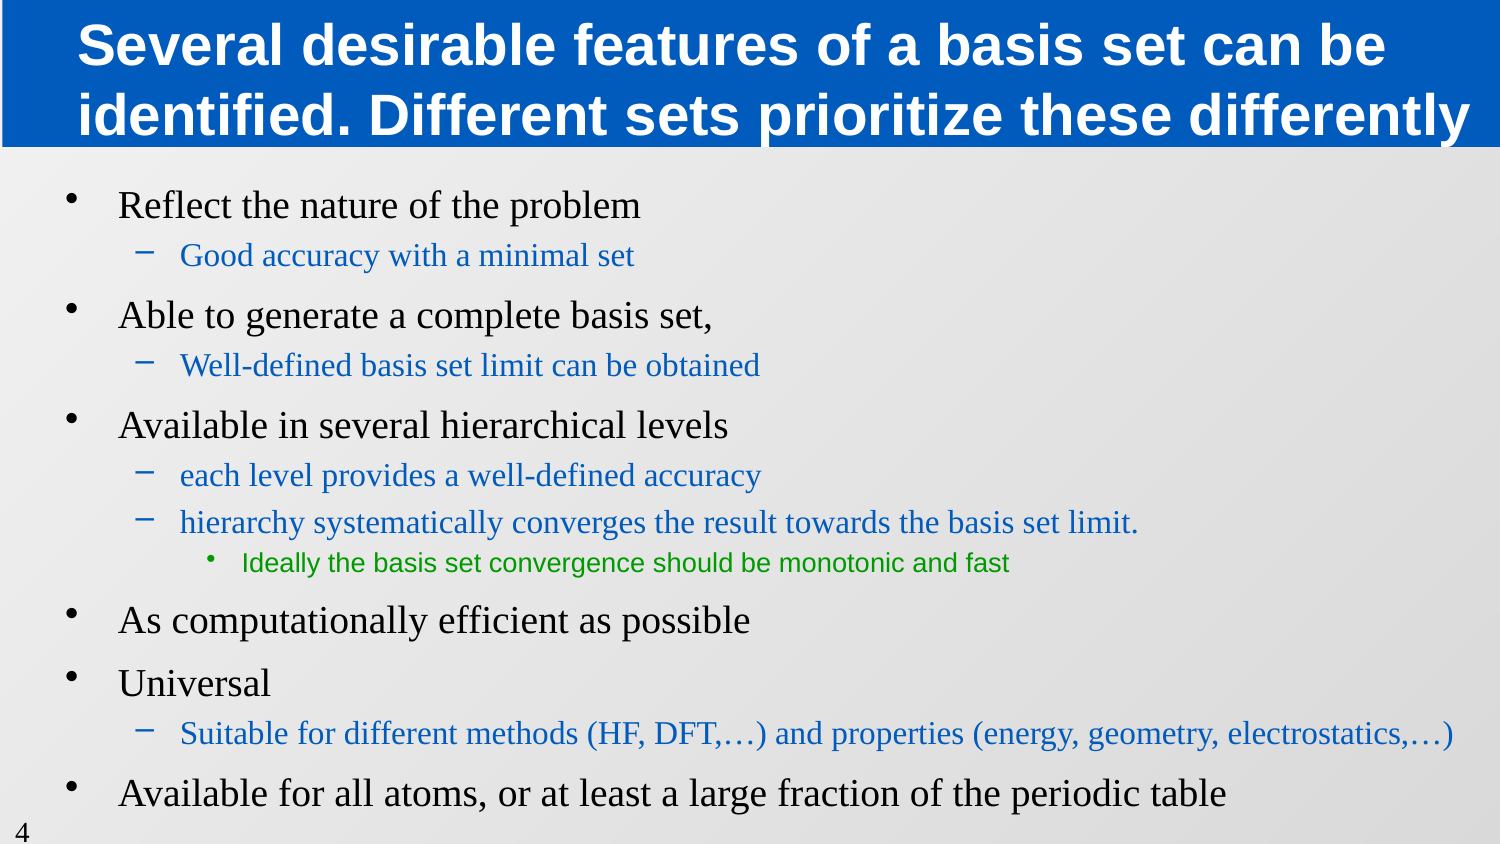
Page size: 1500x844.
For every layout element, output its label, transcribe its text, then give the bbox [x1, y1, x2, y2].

title Several desirable features of a basis set can be identified. Different sets prioritize these differently [62, 0, 1500, 147]
list Reflect the nature of the problem Good accuracy with a minimal set Able to generate a complete basis set, Well-defined basis set limit can be obtained Available in several hierarchical levels each level provides a well-defined accuracy hierarchy systematically converges the result towards the basis set limit. Ideally the basis set convergence should be monotonic and fast As computationally efficient as possible Universal Suitable for different methods (HF, DFT,…) and properties (energy, geometry, electrostatics,…) Available for all atoms, or at least a large fraction of the periodic table [49, 171, 1488, 835]
slide_number 4 [0, 806, 101, 844]
